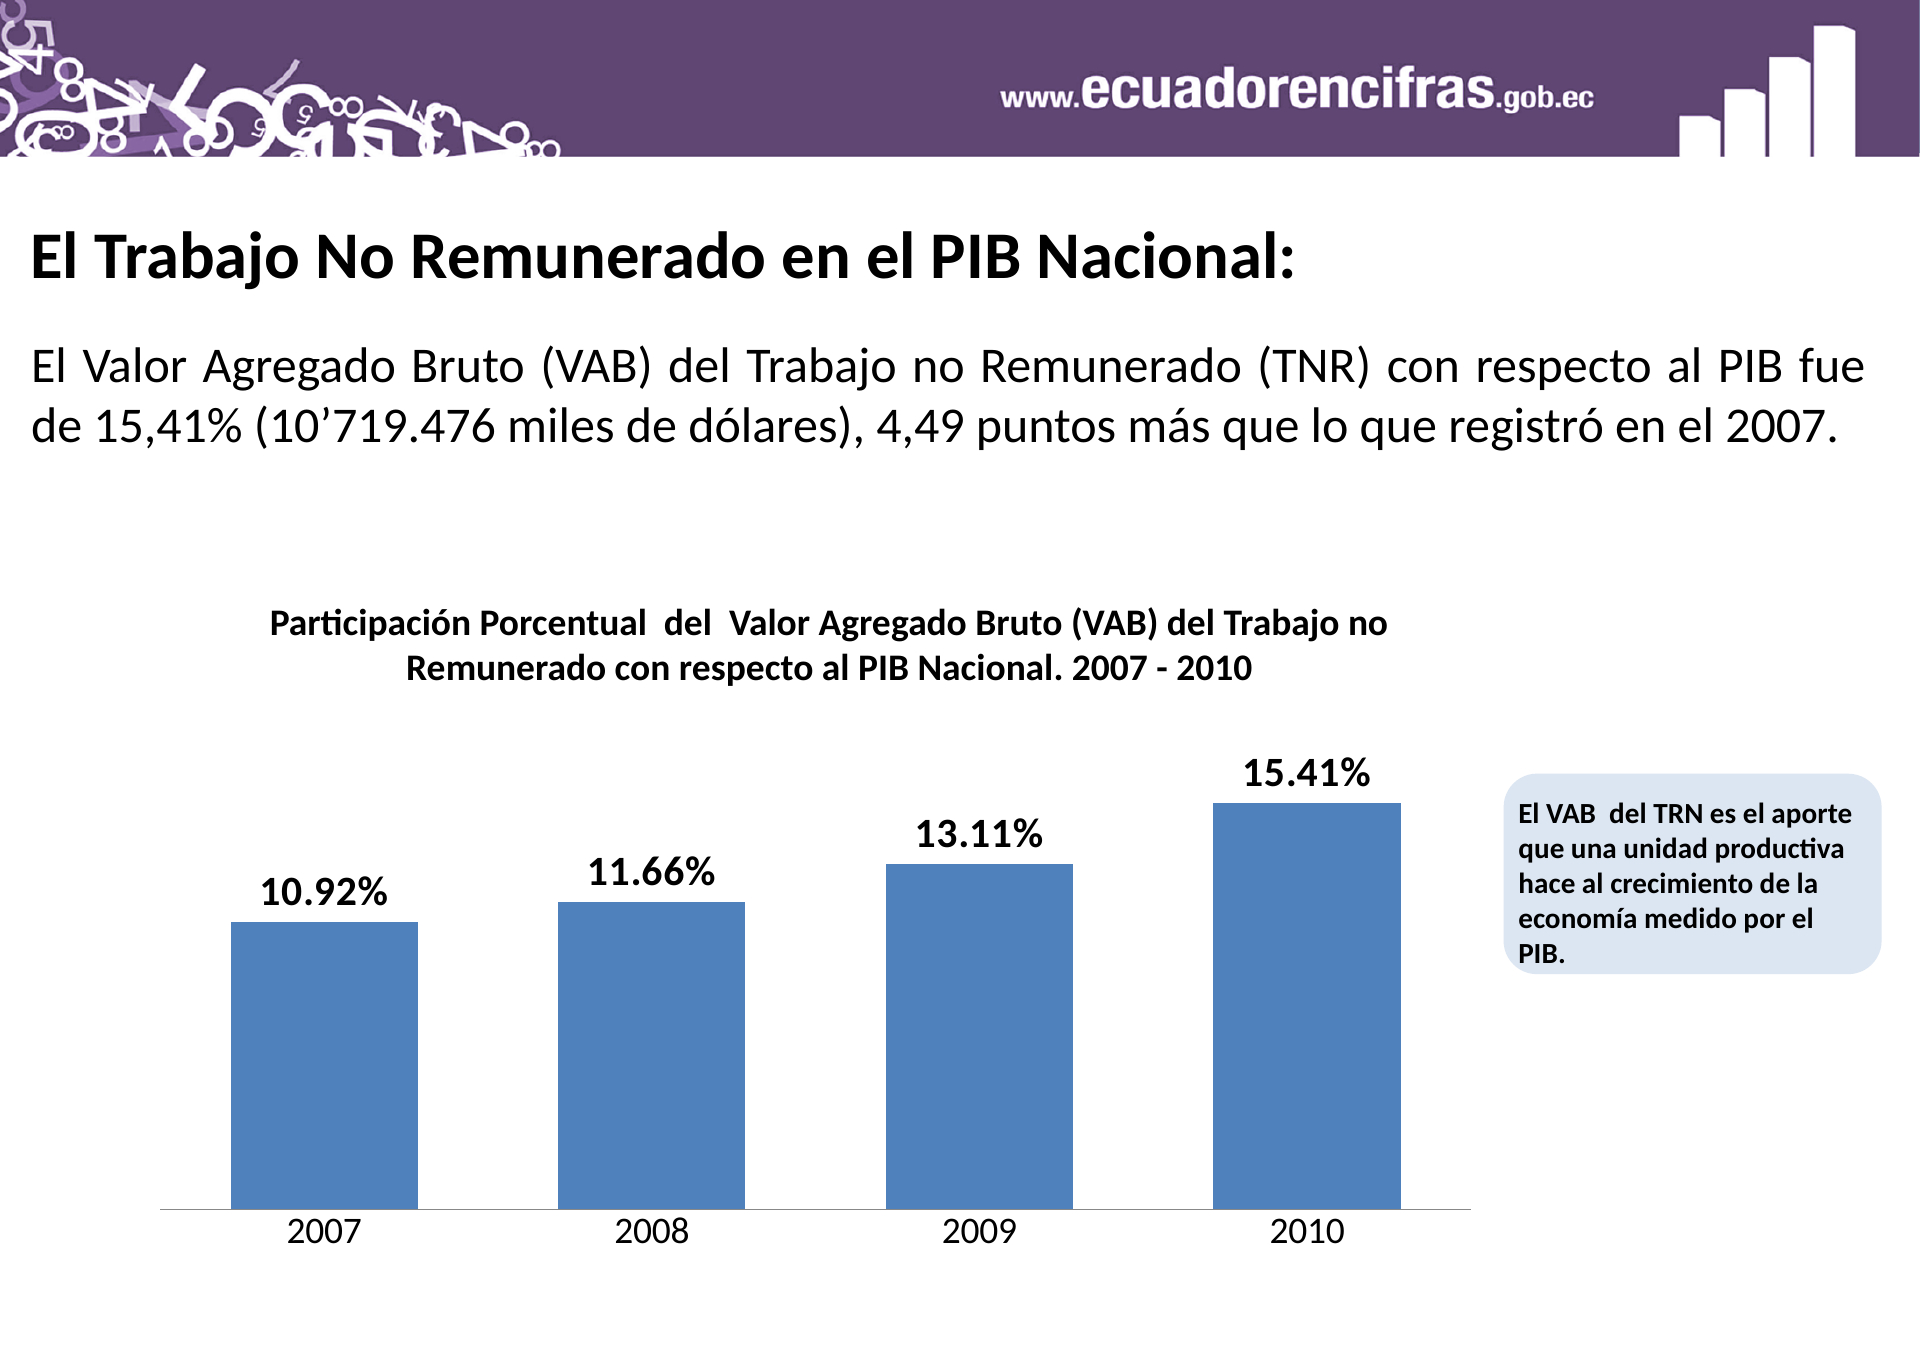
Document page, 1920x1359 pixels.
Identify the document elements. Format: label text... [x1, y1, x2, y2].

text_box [1503, 773, 1882, 975]
text_box El Trabajo No Remunerado en el PIB Nacional: [15, 204, 1573, 300]
picture [0, 0, 1920, 1359]
chart [26, 579, 1504, 1359]
text_box El Valor Agregado Bruto (VAB) del Trabajo no Remunerado (TNR) con respecto al PIB fue de 15,41% (10’719.476 miles de dólares), 4,49 puntos más que lo que registró en el 2007. [16, 324, 1882, 460]
